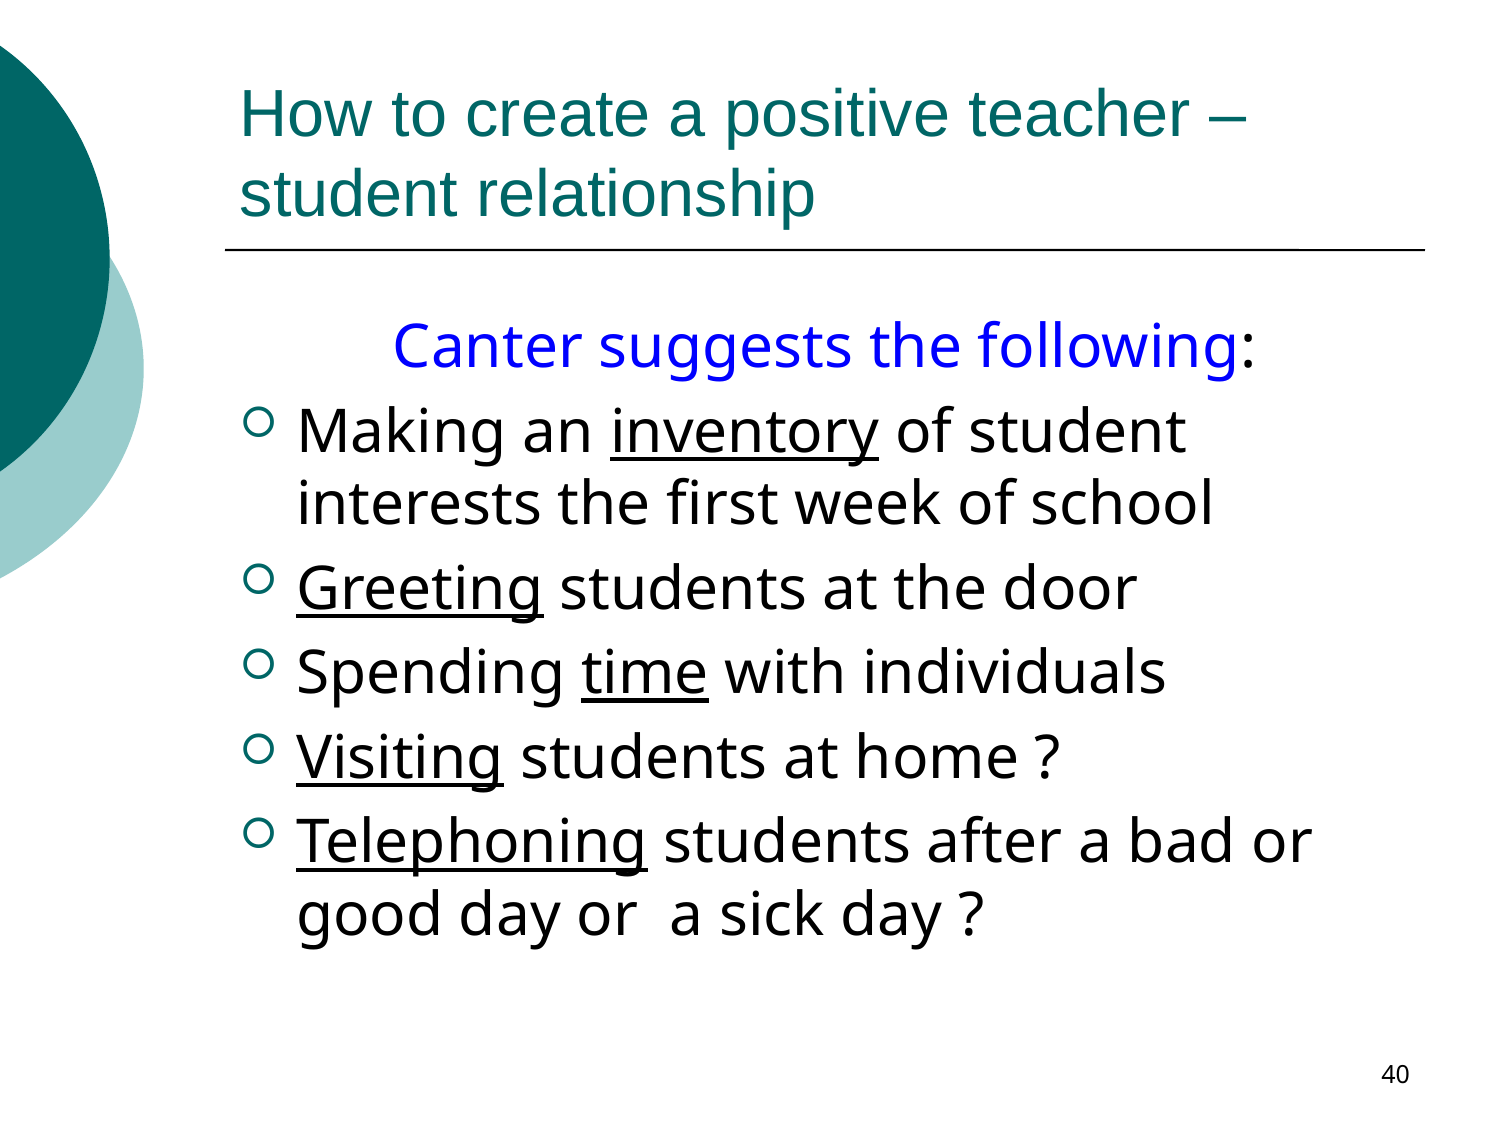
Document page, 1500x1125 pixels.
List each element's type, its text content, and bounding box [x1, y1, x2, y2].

slide_number 40 [1074, 1024, 1426, 1101]
list Canter suggests the following: Making an inventory of student interests the first week of school Greeting students at the door Spending time with individuals Visiting students at home ? Telephoning students after a bad or good day or a sick day ? [224, 299, 1425, 975]
title How to create a positive teacher – student relationship [224, 49, 1425, 238]
